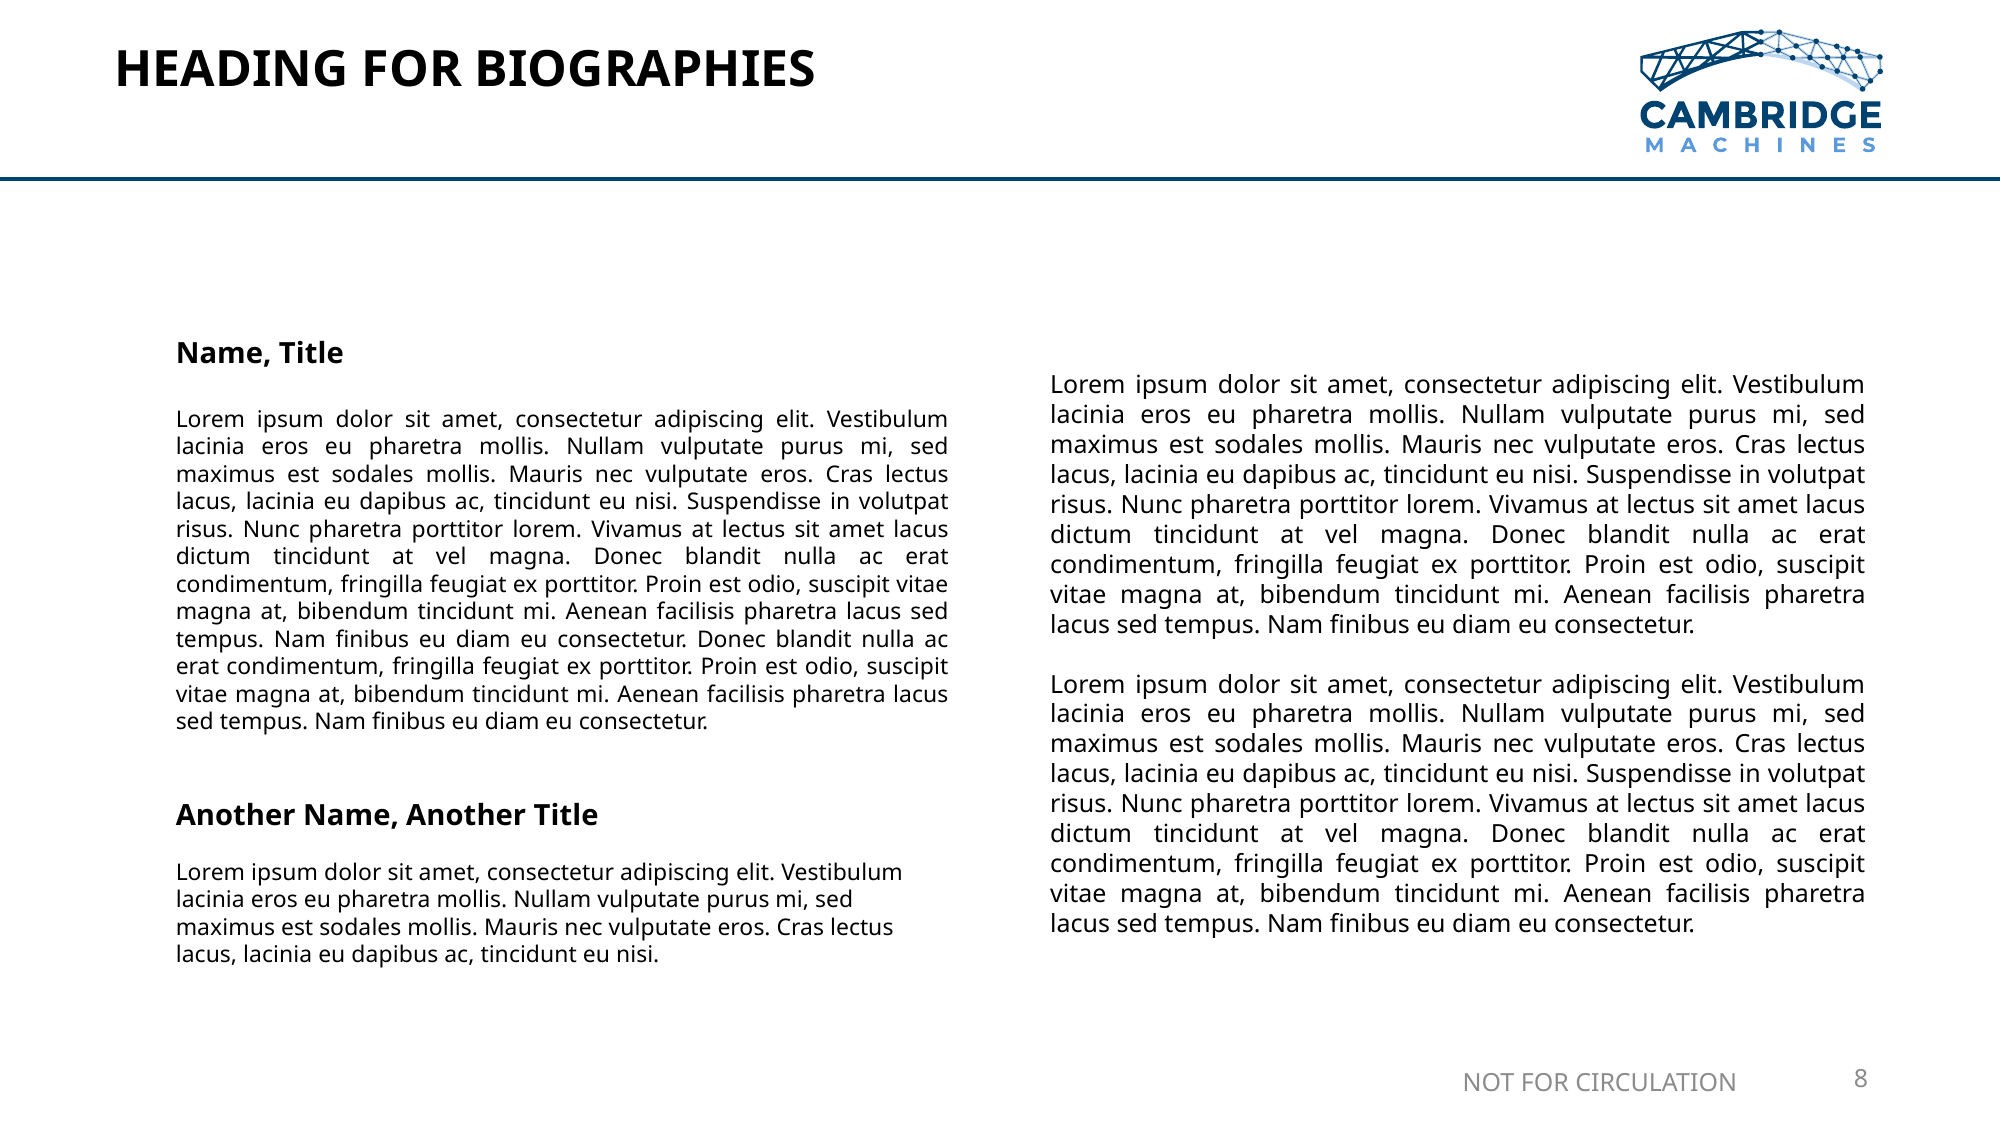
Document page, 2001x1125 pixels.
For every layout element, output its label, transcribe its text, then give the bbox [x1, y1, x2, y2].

slide_number 8 [1830, 1054, 1884, 1104]
footer NOT FOR CIRCULATION [1447, 1051, 1753, 1112]
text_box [1640, 29, 1884, 153]
text_box Lorem ipsum dolor sit amet, consectetur adipiscing elit. Vestibulum lacinia eros eu pharetra mollis. Nullam vulputate purus mi, sed maximus est sodales mollis. Mauris nec vulputate eros. Cras lectus lacus, lacinia eu dapibus ac, tincidunt eu nisi. Suspendisse in volutpat risus. Nunc pharetra porttitor lorem. Vivamus at lectus sit amet lacus dictum tincidunt at vel magna. Donec blandit nulla ac erat condimentum, fringilla feugiat ex porttitor. Proin est odio, suscipit vitae magna at, bibendum tincidunt mi. Aenean facilisis pharetra lacus sed tempus. Nam finibus eu diam eu consectetur. Lorem ipsum dolor sit amet, consectetur adipiscing elit. Vestibulum lacinia eros eu pharetra mollis. Nullam vulputate purus mi, sed maximus est sodales mollis. Mauris nec vulputate eros. Cras lectus lacus, lacinia eu dapibus ac, tincidunt eu nisi. Suspendisse in volutpat risus. Nunc pharetra porttitor lorem. Vivamus at lectus sit amet lacus dictum tincidunt at vel magna. Donec blandit nulla ac erat condimentum, fringilla feugiat ex porttitor. Proin est odio, suscipit vitae magna at, bibendum tincidunt mi. Aenean facilisis pharetra lacus sed tempus. Nam finibus eu diam eu consectetur. [1034, 265, 1882, 1036]
text_box Name, Title Lorem ipsum dolor sit amet, consectetur adipiscing elit. Vestibulum lacinia eros eu pharetra mollis. Nullam vulputate purus mi, sed maximus est sodales mollis. Mauris nec vulputate eros. Cras lectus lacus, lacinia eu dapibus ac, tincidunt eu nisi. Suspendisse in volutpat risus. Nunc pharetra porttitor lorem. Vivamus at lectus sit amet lacus dictum tincidunt at vel magna. Donec blandit nulla ac erat condimentum, fringilla feugiat ex porttitor. Proin est odio, suscipit vitae magna at, bibendum tincidunt mi. Aenean facilisis pharetra lacus sed tempus. Nam finibus eu diam eu consectetur. Donec blandit nulla ac erat condimentum, fringilla feugiat ex porttitor. Proin est odio, suscipit vitae magna at, bibendum tincidunt mi. Aenean facilisis pharetra lacus sed tempus. Nam finibus eu diam eu consectetur. Another Name, Another Title Lorem ipsum dolor sit amet, consectetur adipiscing elit. Vestibulum lacinia eros eu pharetra mollis. Nullam vulputate purus mi, sed maximus est sodales mollis. Mauris nec vulputate eros. Cras lectus lacus, lacinia eu dapibus ac, tincidunt eu nisi. [160, 266, 966, 1036]
text_box HEADING FOR BIOGRAPHIES [99, 29, 1297, 104]
